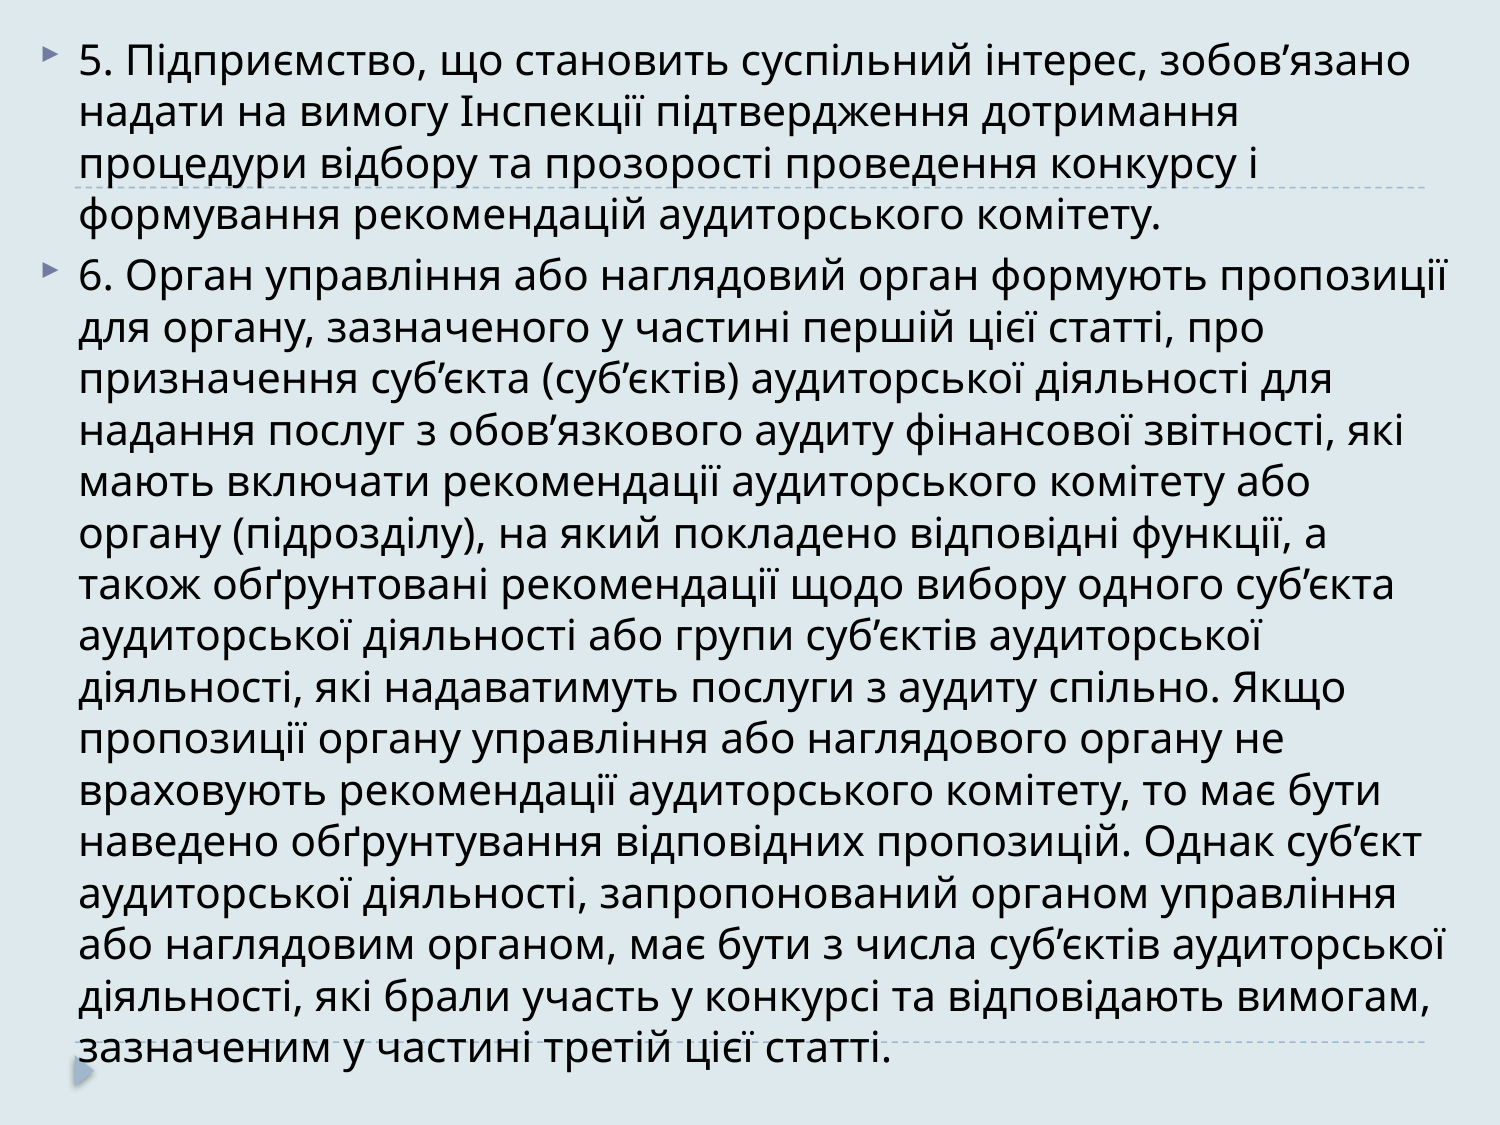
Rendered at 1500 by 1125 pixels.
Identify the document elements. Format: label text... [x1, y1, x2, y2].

list 5. Підприємство, що становить суспільний інтерес, зобов’язано надати на вимогу Інспекції підтвердження дотримання процедури відбору та прозорості проведення конкурсу і формування рекомендацій аудиторського комітету. 6. Орган управління або наглядовий орган формують пропозиції для органу, зазначеного у частині першій цієї статті, про призначення суб’єкта (суб’єктів) аудиторської діяльності для надання послуг з обов’язкового аудиту фінансової звітності, які мають включати рекомендації аудиторського комітету або органу (підрозділу), на який покладено відповідні функції, а також обґрунтовані рекомендації щодо вибору одного суб’єкта аудиторської діяльності або групи суб’єктів аудиторської діяльності, які надаватимуть послуги з аудиту спільно. Якщо пропозиції органу управління або наглядового органу не враховують рекомендації аудиторського комітету, то має бути наведено обґрунтування відповідних пропозицій. Однак суб’єкт аудиторської діяльності, запропонований органом управління або наглядовим органом, має бути з числа суб’єктів аудиторської діяльності, які брали участь у конкурсі та відповідають вимогам, зазначеним у частині третій цієї статті. [24, 24, 1475, 1100]
